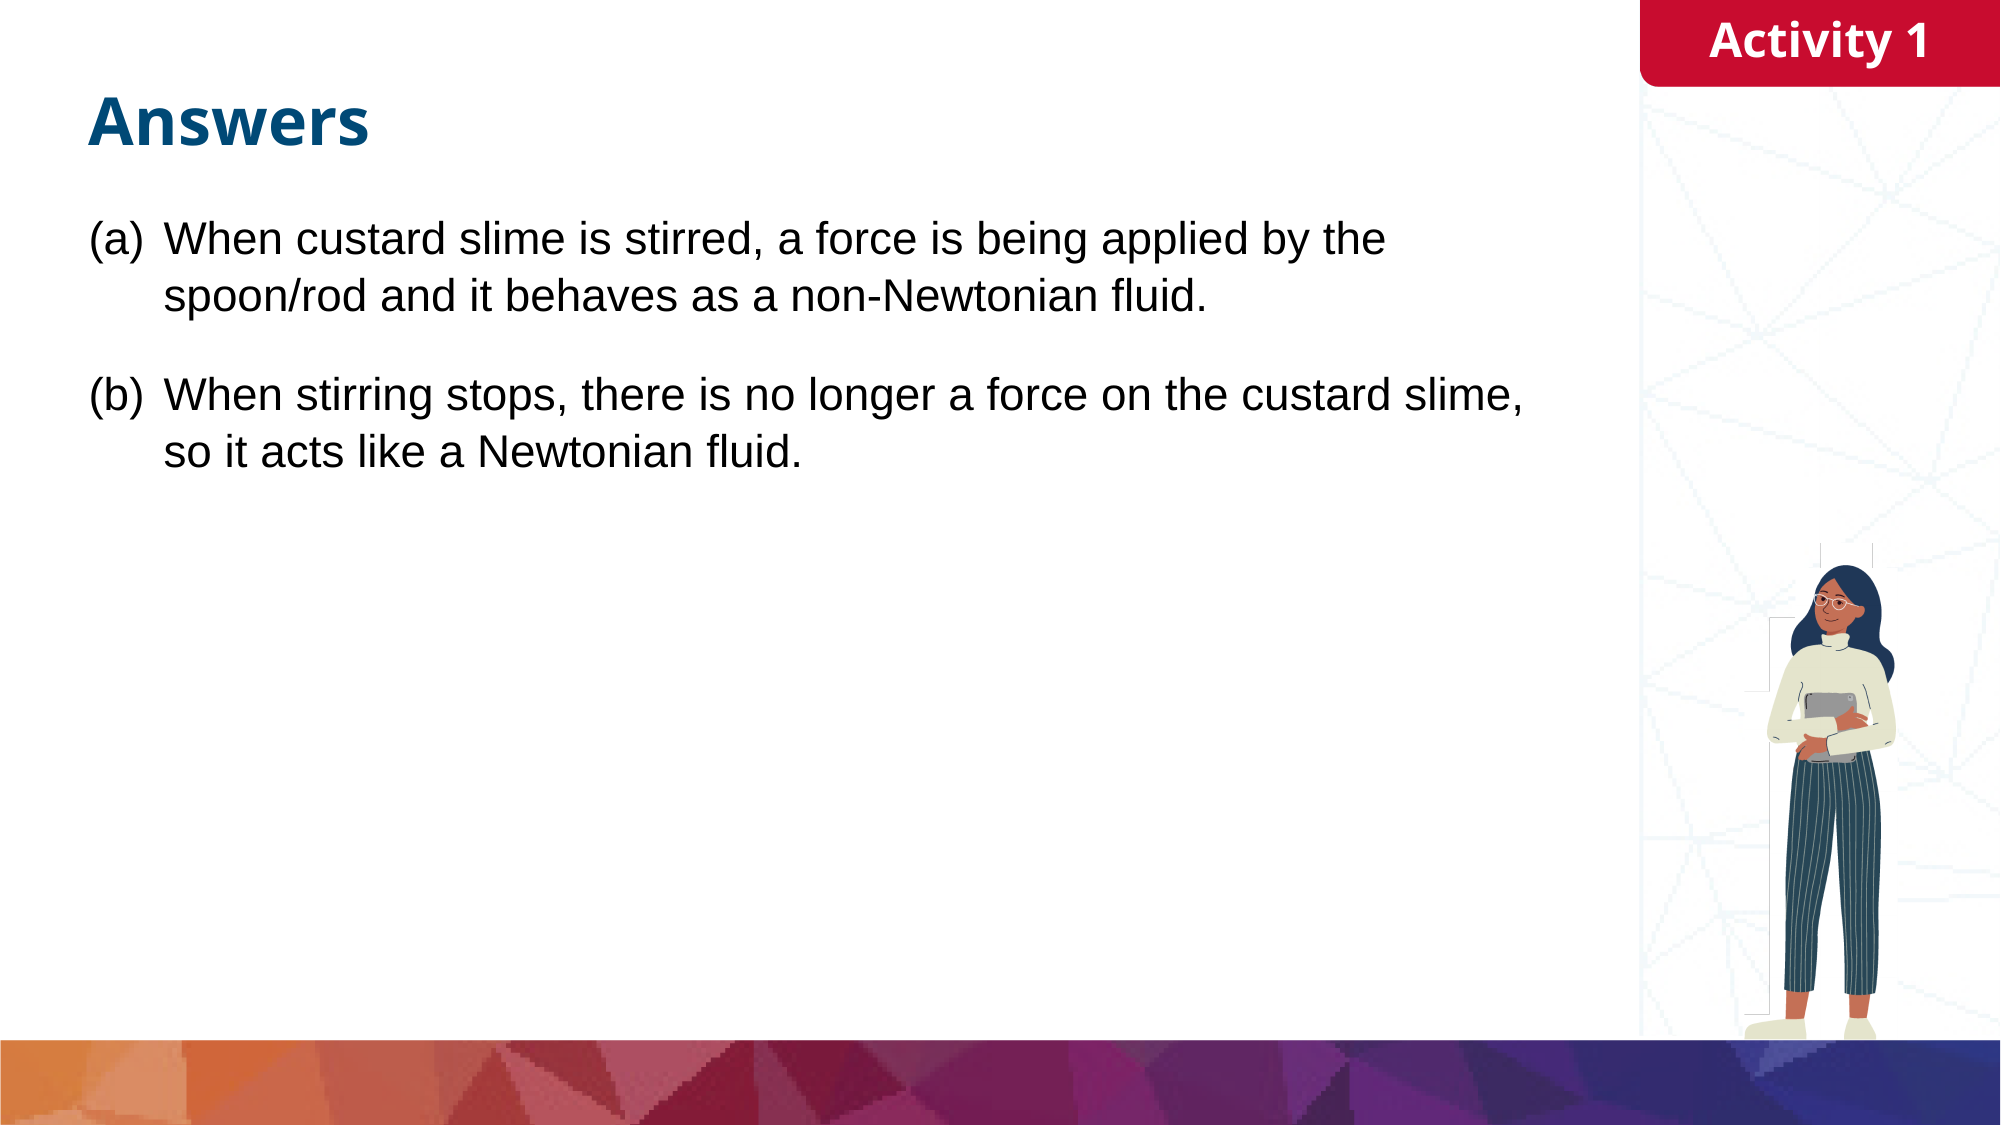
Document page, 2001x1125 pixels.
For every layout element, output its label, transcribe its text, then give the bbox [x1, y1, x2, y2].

title Answers [88, 88, 1565, 161]
list (a) When custard slime is stirred, a force is being applied by the spoon/rod and it behaves as a non-Newtonian fluid. (b) When stirring stops, there is no longer a force on the custard slime, so it acts like a Newtonian fluid. [88, 206, 1565, 890]
picture [0, 0, 2001, 1125]
